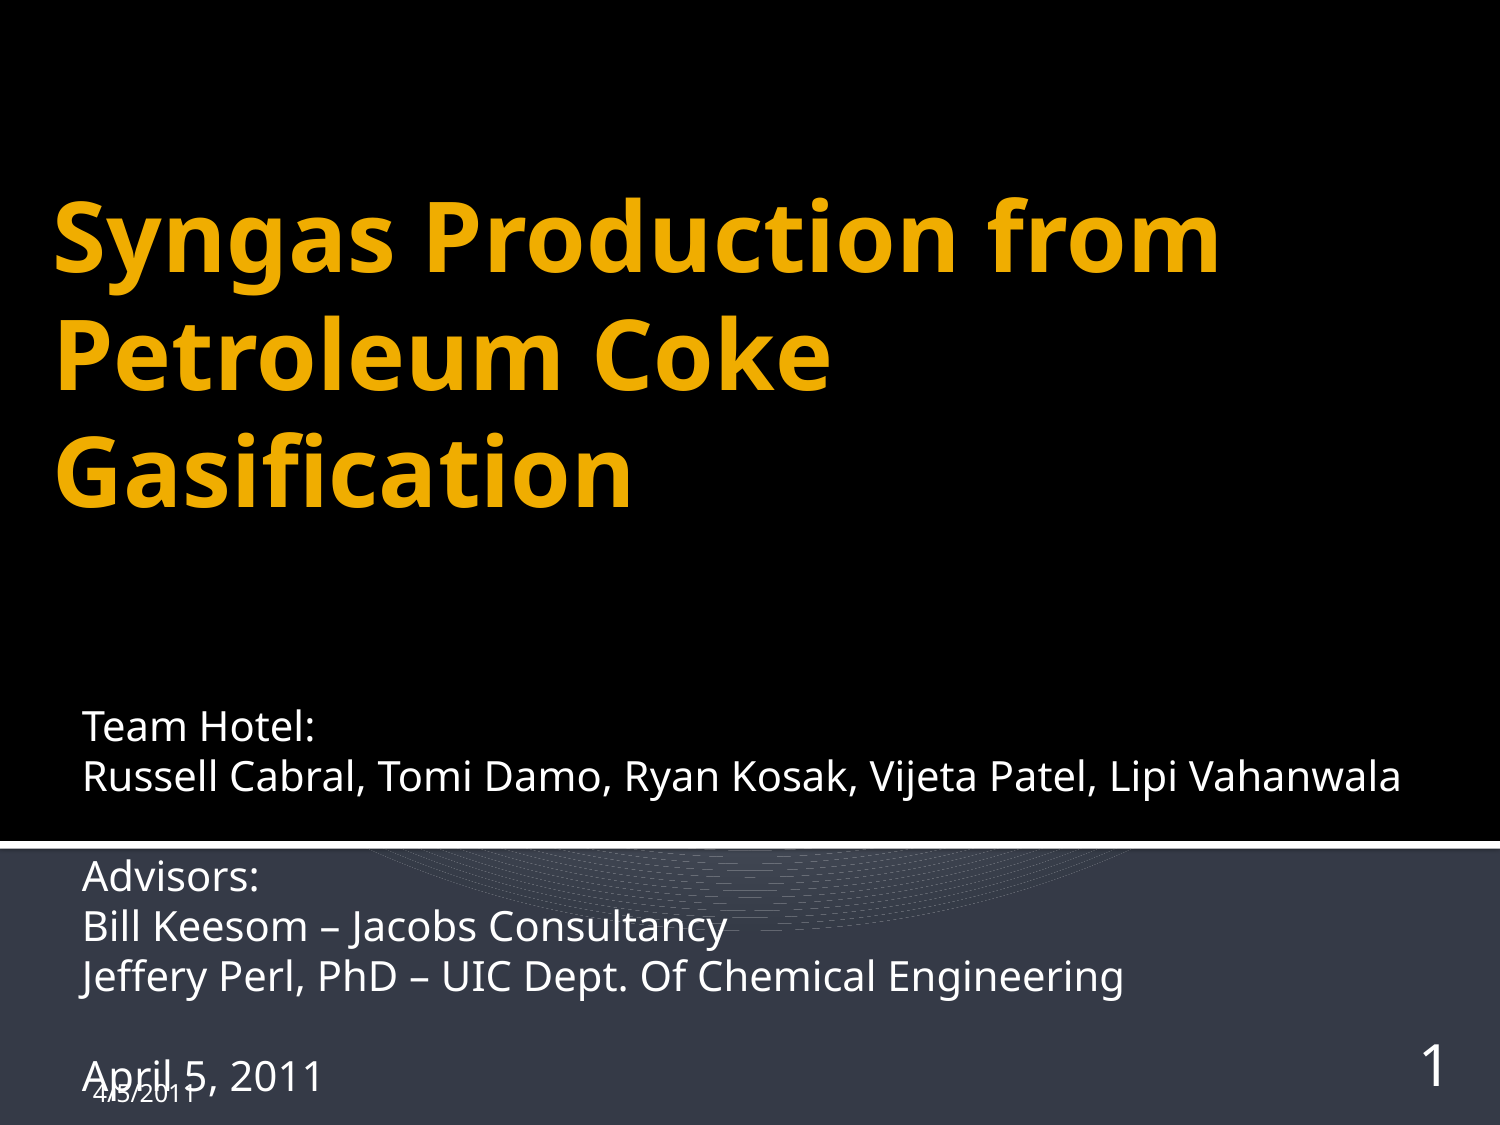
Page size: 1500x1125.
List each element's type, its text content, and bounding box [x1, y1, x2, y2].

title Syngas Production from Petroleum Coke Gasification [37, 174, 1388, 575]
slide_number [75, 1062, 425, 1108]
subtitle Team Hotel: Russell Cabral, Tomi Damo, Ryan Kosak, Vijeta Patel, Lipi Vahanwala Advisors: Bill Keesom – Jacobs Consultancy Jeffery Perl, PhD – UIC Dept. Of Chemical Engineering April 5, 2011 [62, 687, 1438, 1100]
slide_number 1 [1345, 1062, 1467, 1108]
